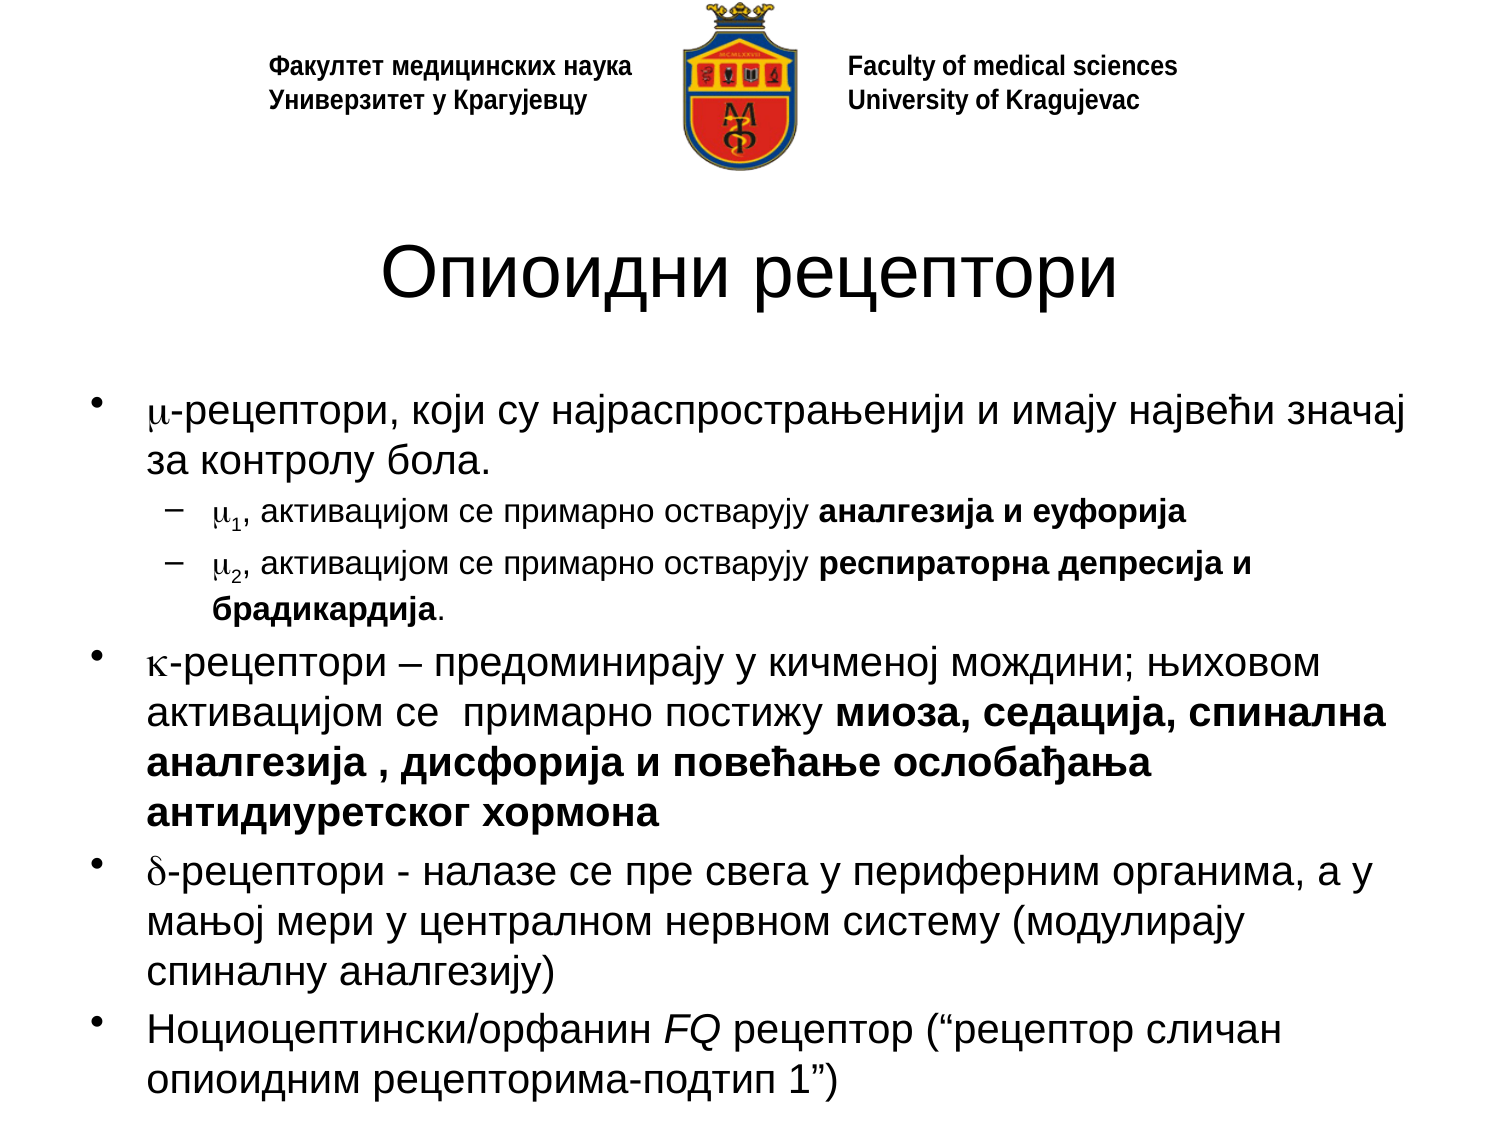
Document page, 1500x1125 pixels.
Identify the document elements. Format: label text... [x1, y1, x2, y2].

list -рецептори, који су најраспрострањенији и имају највећи значај за контролу бола. 1, активацијом се примарно остварују аналгезија и еуфорија 2, активацијом се примарно остварују респираторна депресија и брадикардија. -рецептори – предоминирају у кичменој мождини; њиховом активацијом се примарно постижу миоза, седација, спинална аналгезија , дисфорија и повећање ослобађања антидиуретског хормона -рецептори - налазе се пре свега у периферним органима, а у мањој мери у централном нервном систему (модулирају спиналну аналгезију) Ноциоцептински/орфанин FQ рецептор (“рецептор сличан опиоидним рецепторима-подтип 1”) [74, 374, 1426, 1118]
title Опиоидни рецептори [74, 173, 1426, 362]
